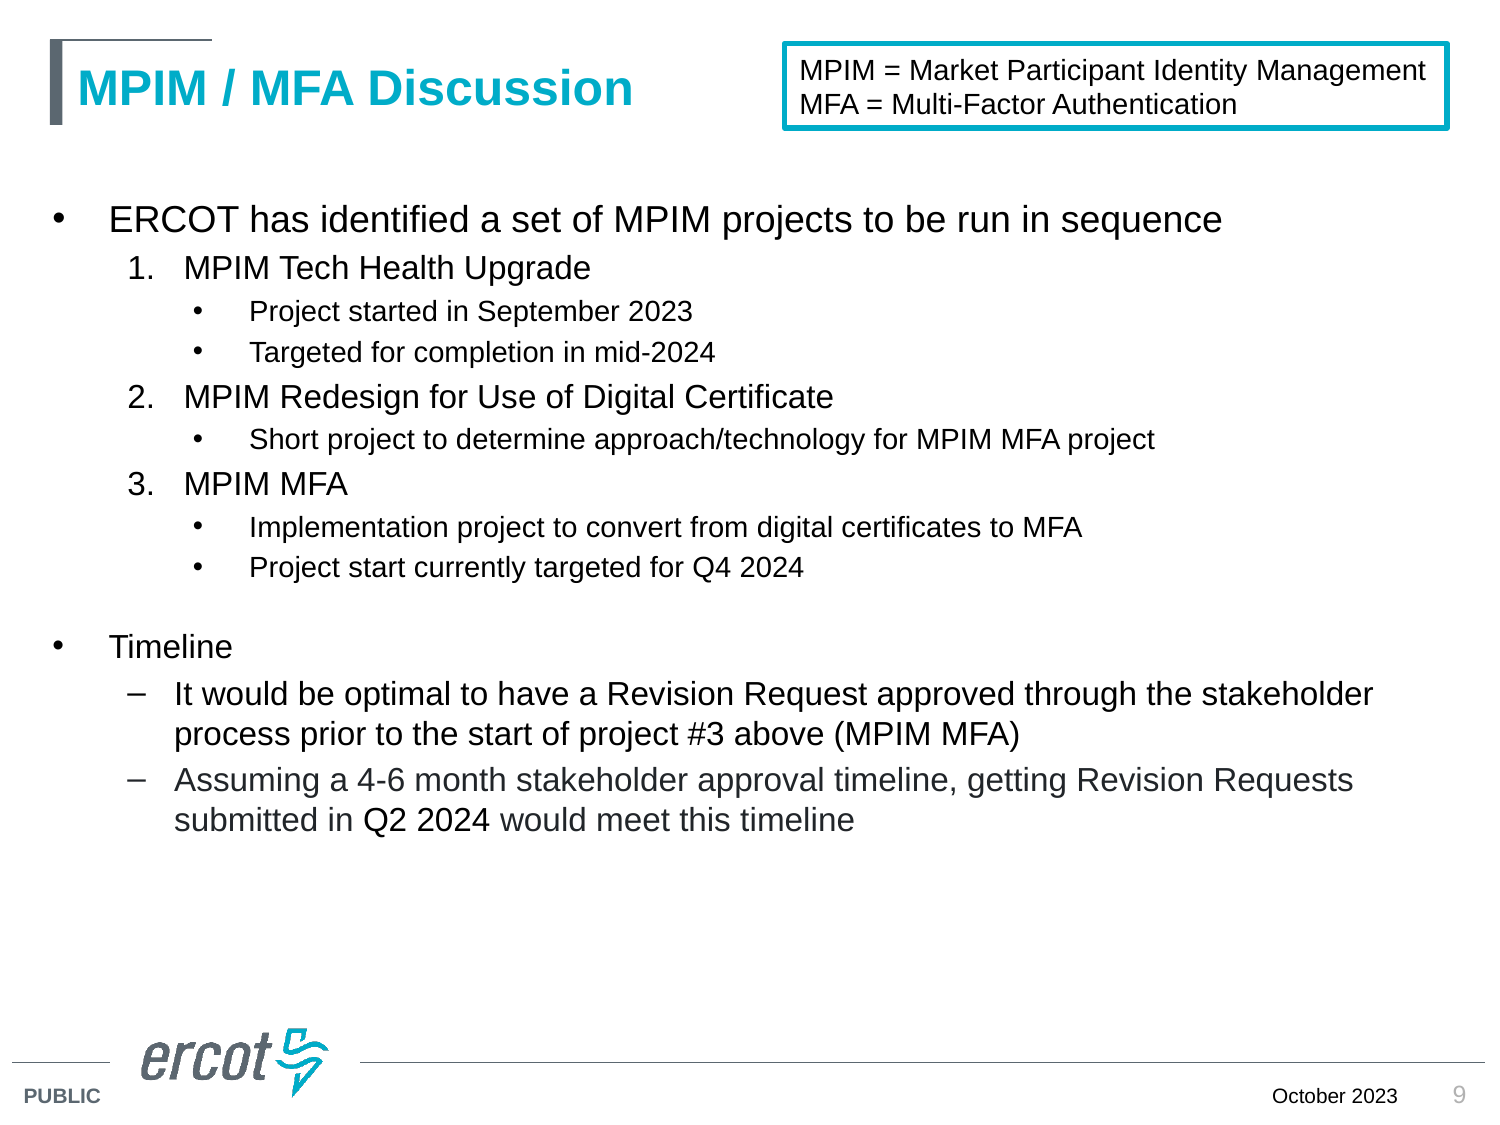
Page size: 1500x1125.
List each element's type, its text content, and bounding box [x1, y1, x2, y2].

title MPIM / MFA Discussion [62, 47, 784, 125]
text_box MPIM = Market Participant Identity Management MFA = Multi-Factor Authentication [784, 43, 1447, 129]
slide_number 9 [1437, 1076, 1475, 1112]
list ERCOT has identified a set of MPIM projects to be run in sequence MPIM Tech Health Upgrade Project started in September 2023 Targeted for completion in mid-2024 MPIM Redesign for Use of Digital Certificate Short project to determine approach/technology for MPIM MFA project MPIM MFA Implementation project to convert from digital certificates to MFA Project start currently targeted for Q4 2024 Timeline It would be optimal to have a Revision Request approved through the stakeholder process prior to the start of project #3 above (MPIM MFA) Assuming a 4-6 month stakeholder approval timeline, getting Revision Requests submitted in Q2 2024 would meet this timeline [37, 187, 1450, 1038]
picture [137, 1038, 332, 1100]
